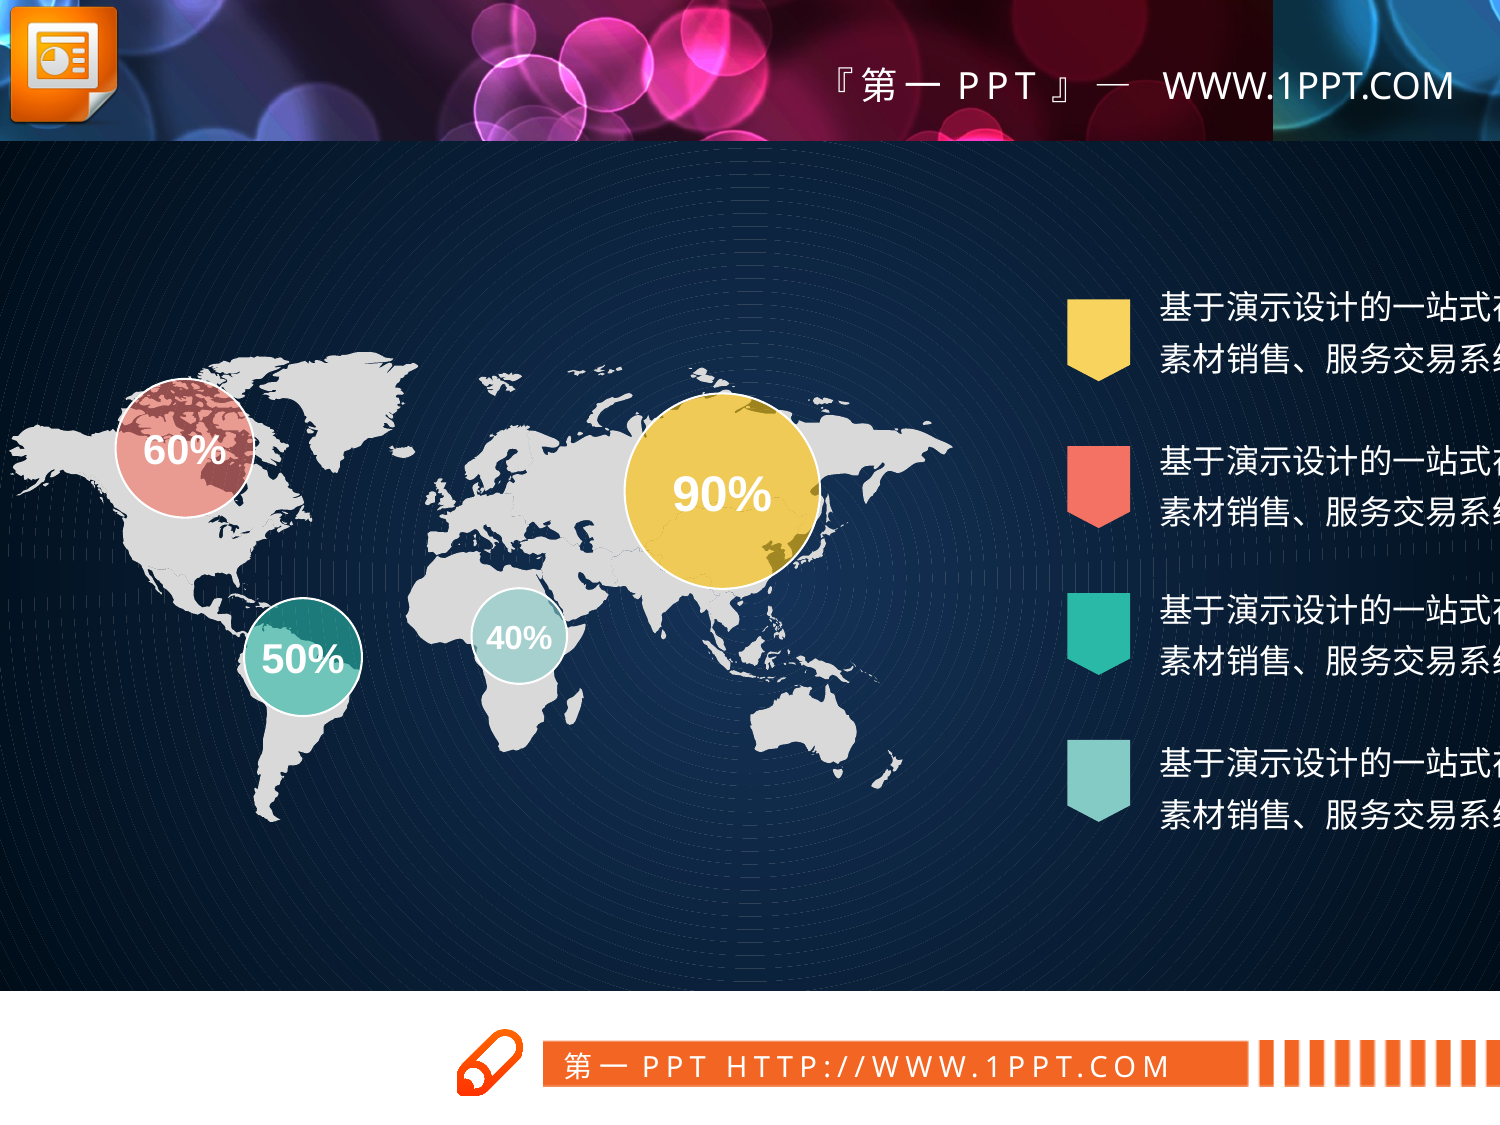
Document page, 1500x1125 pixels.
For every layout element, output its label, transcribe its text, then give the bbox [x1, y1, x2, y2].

picture [543, 1040, 1500, 1087]
text_box 基于演示设计的一站式在线演示、素材销售、服务交易系统。 [1145, 420, 1500, 539]
text_box [1067, 739, 1131, 822]
text_box [1067, 593, 1131, 676]
text_box 基于演示设计的一站式在线演示、素材销售、服务交易系统。 [1145, 569, 1500, 688]
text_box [115, 378, 255, 518]
text_box 基于演示设计的一站式在线演示、素材销售、服务交易系统。 [1145, 267, 1500, 386]
text_box [1067, 299, 1131, 382]
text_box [624, 393, 821, 590]
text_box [243, 597, 363, 717]
picture [0, 0, 1500, 141]
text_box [471, 587, 568, 685]
text_box [1067, 446, 1131, 529]
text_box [8, 351, 954, 823]
text_box 基于演示设计的一站式在线演示、素材销售、服务交易系统。 [1145, 722, 1500, 842]
